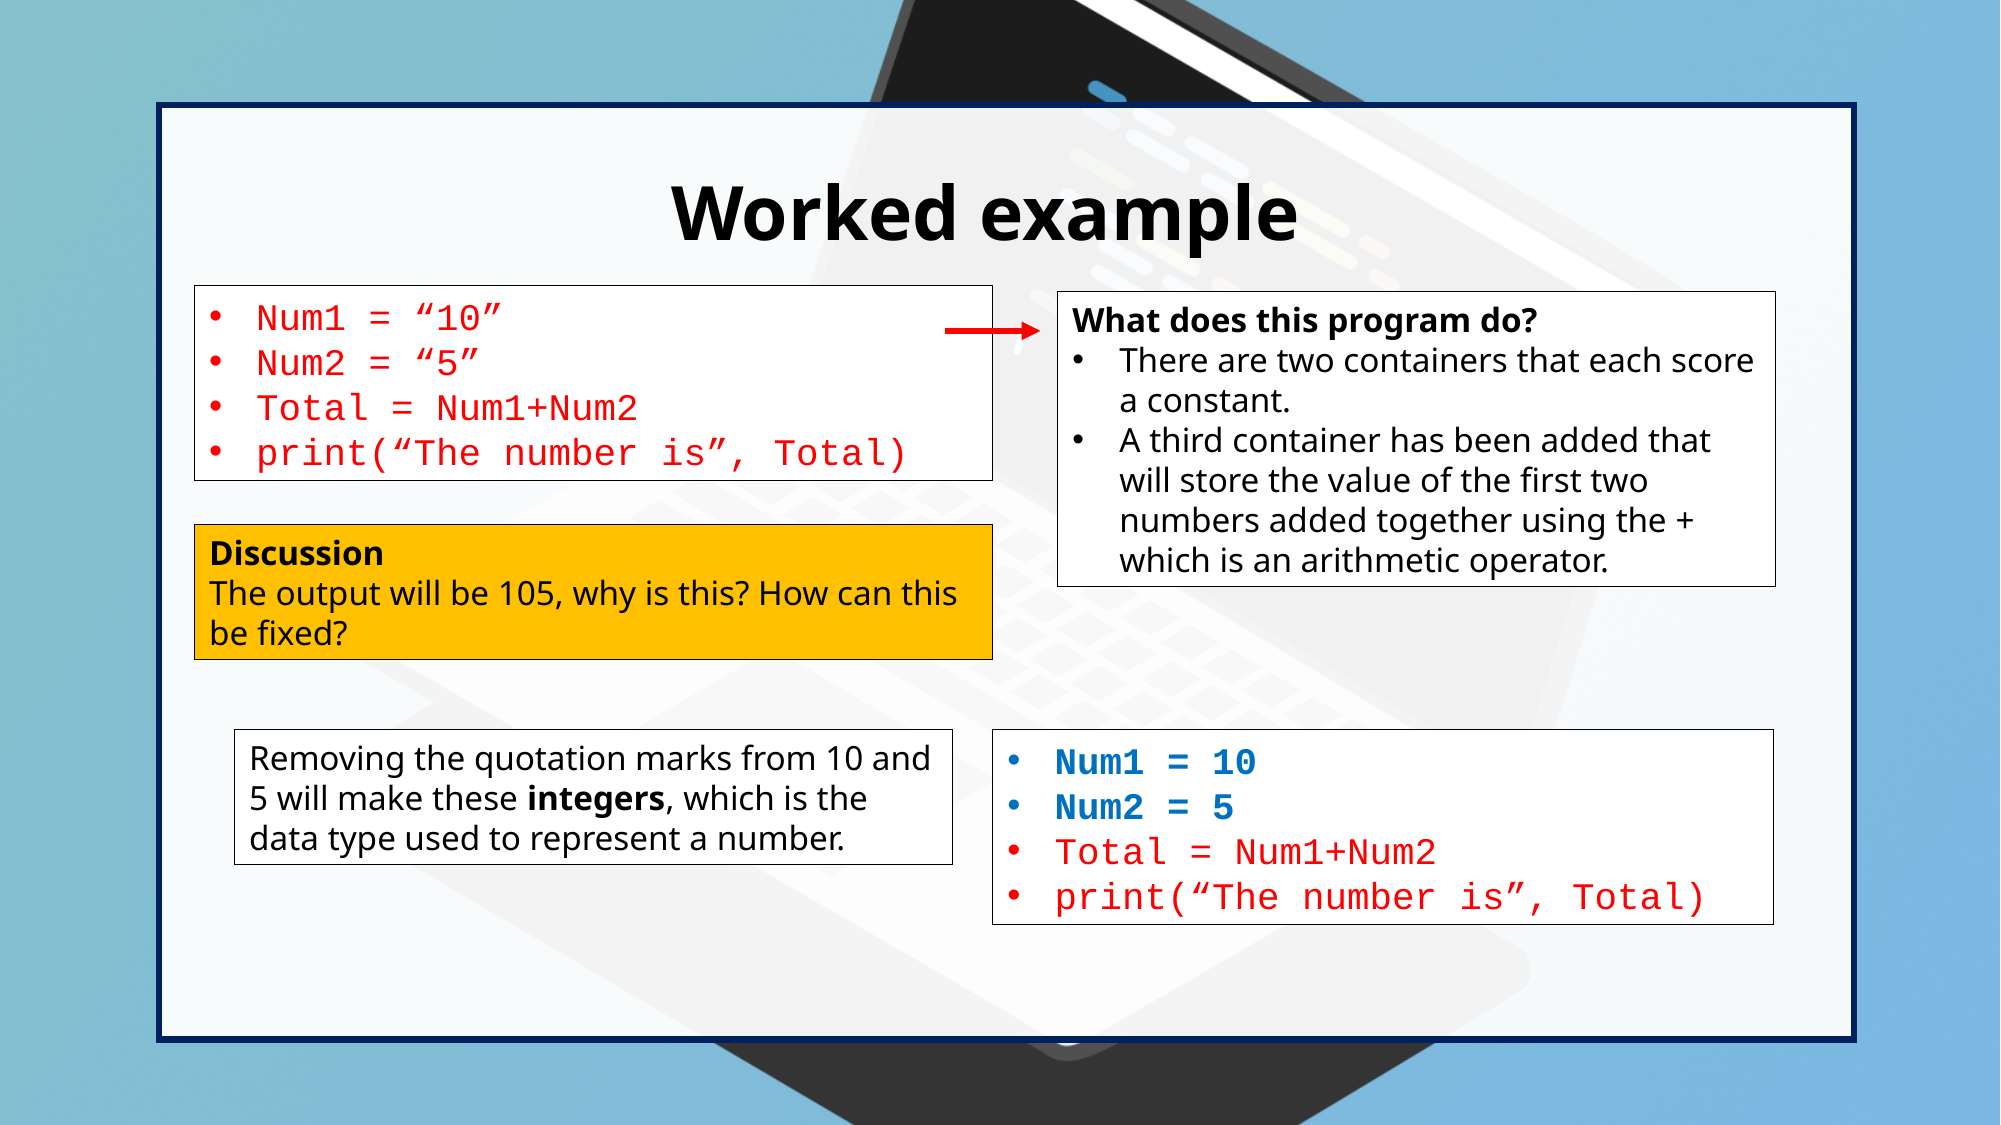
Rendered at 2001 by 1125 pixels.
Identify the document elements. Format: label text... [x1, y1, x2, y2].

text_box Discussion The output will be 105, why is this? How can this be fixed? [194, 524, 993, 660]
text_box What does this program do? There are two containers that each score a constant. A third container has been added that will store the value of the first two numbers added together using the + which is an arithmetic operator. [1057, 291, 1776, 587]
picture [0, 0, 2000, 1125]
text_box Num1 = “10” Num2 = “5” Total = Num1+Num2 print(“The number is”, Total) [194, 285, 993, 481]
text_box Worked example [195, 158, 1776, 264]
text_box Removing the quotation marks from 10 and 5 will make these integers, which is the data type used to represent a number. [234, 729, 953, 865]
text_box [158, 104, 1855, 1041]
text_box Num1 = 10 Num2 = 5 Total = Num1+Num2 print(“The number is”, Total) [992, 729, 1774, 925]
